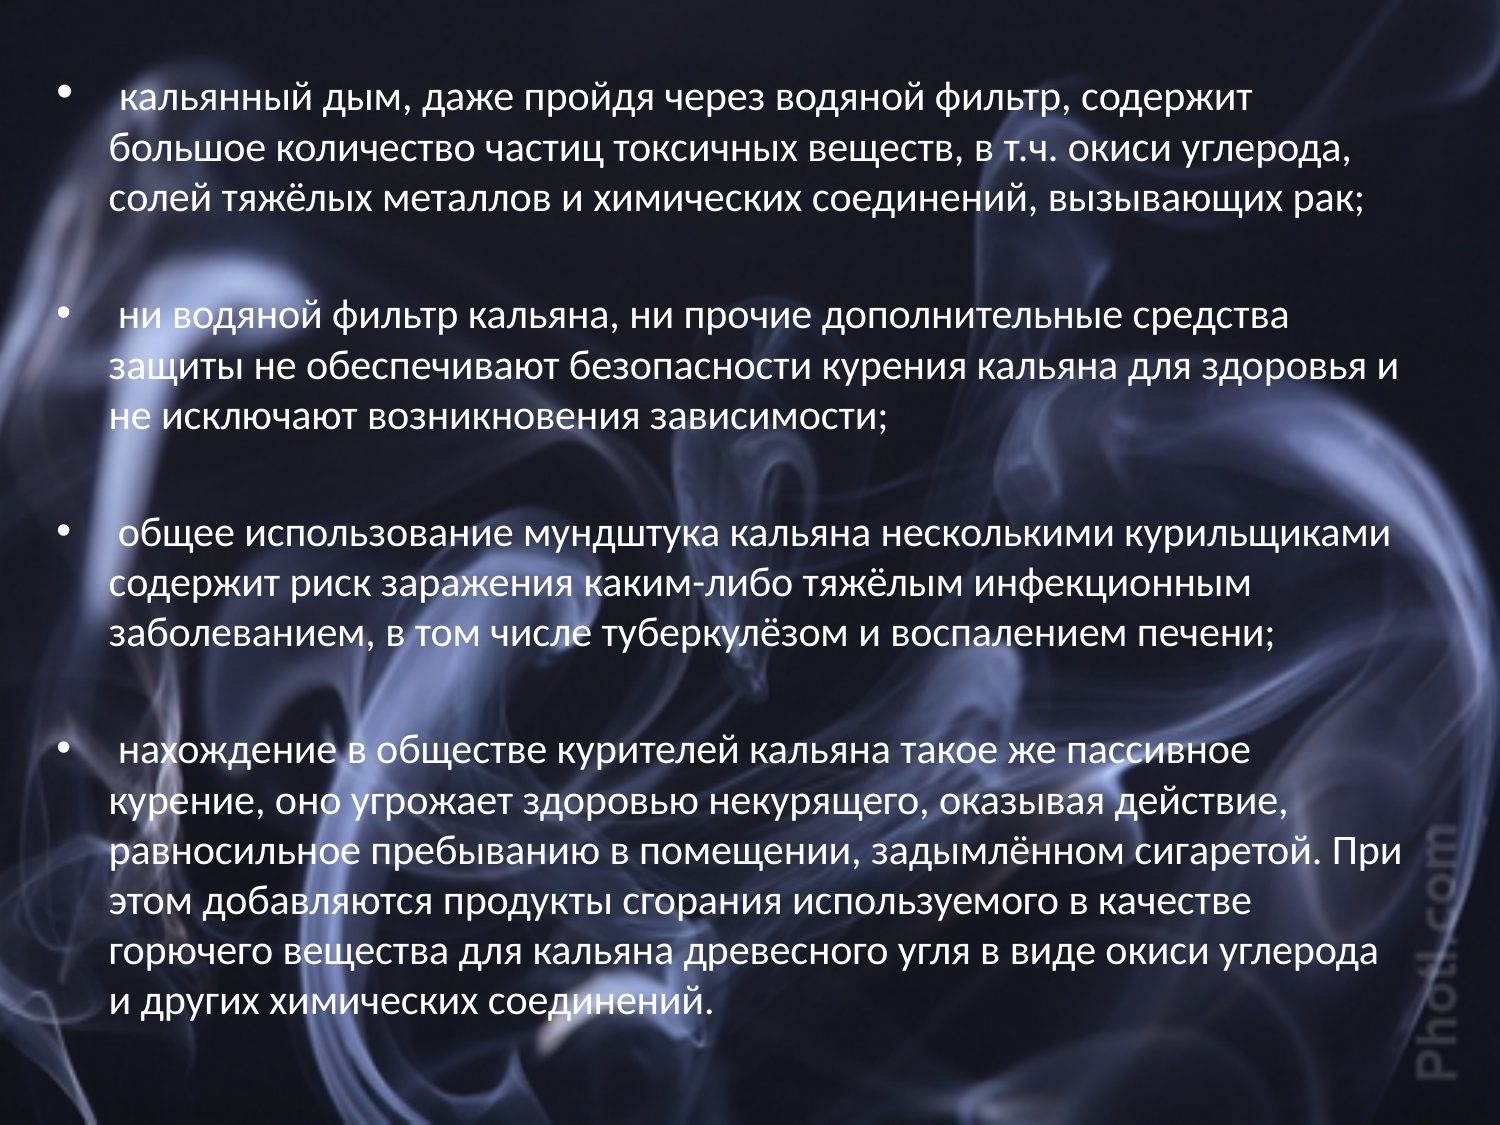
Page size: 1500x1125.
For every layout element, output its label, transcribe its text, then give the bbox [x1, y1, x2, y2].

picture [0, 0, 1500, 1125]
list кальянный дым, даже пройдя через водяной фильтр, содержит большое количество частиц токсичных веществ, в т.ч. окиси углерода, солей тяжёлых металлов и химических соединений, вызывающих рак; ни водяной фильтр кальяна, ни прочие дополнительные средства защиты не обеспечивают безопасности курения кальяна для здоровья и не исключают возникновения зависимости; общее использование мундштука кальяна несколькими курильщиками содержит риск заражения каким-либо тяжёлым инфекционным заболеванием, в том числе туберкулёзом и воспалением печени; нахождение в обществе курителей кальяна такое же пассивное курение, оно угрожает здоровью некурящего, оказывая действие, равносильное пребыванию в помещении, задымлённом сигаретой. При этом добавляются продукты сгорания используемого в качестве горючего вещества для кальяна древесного угля в виде окиси углерода и других химических соединений. [41, 54, 1425, 1071]
